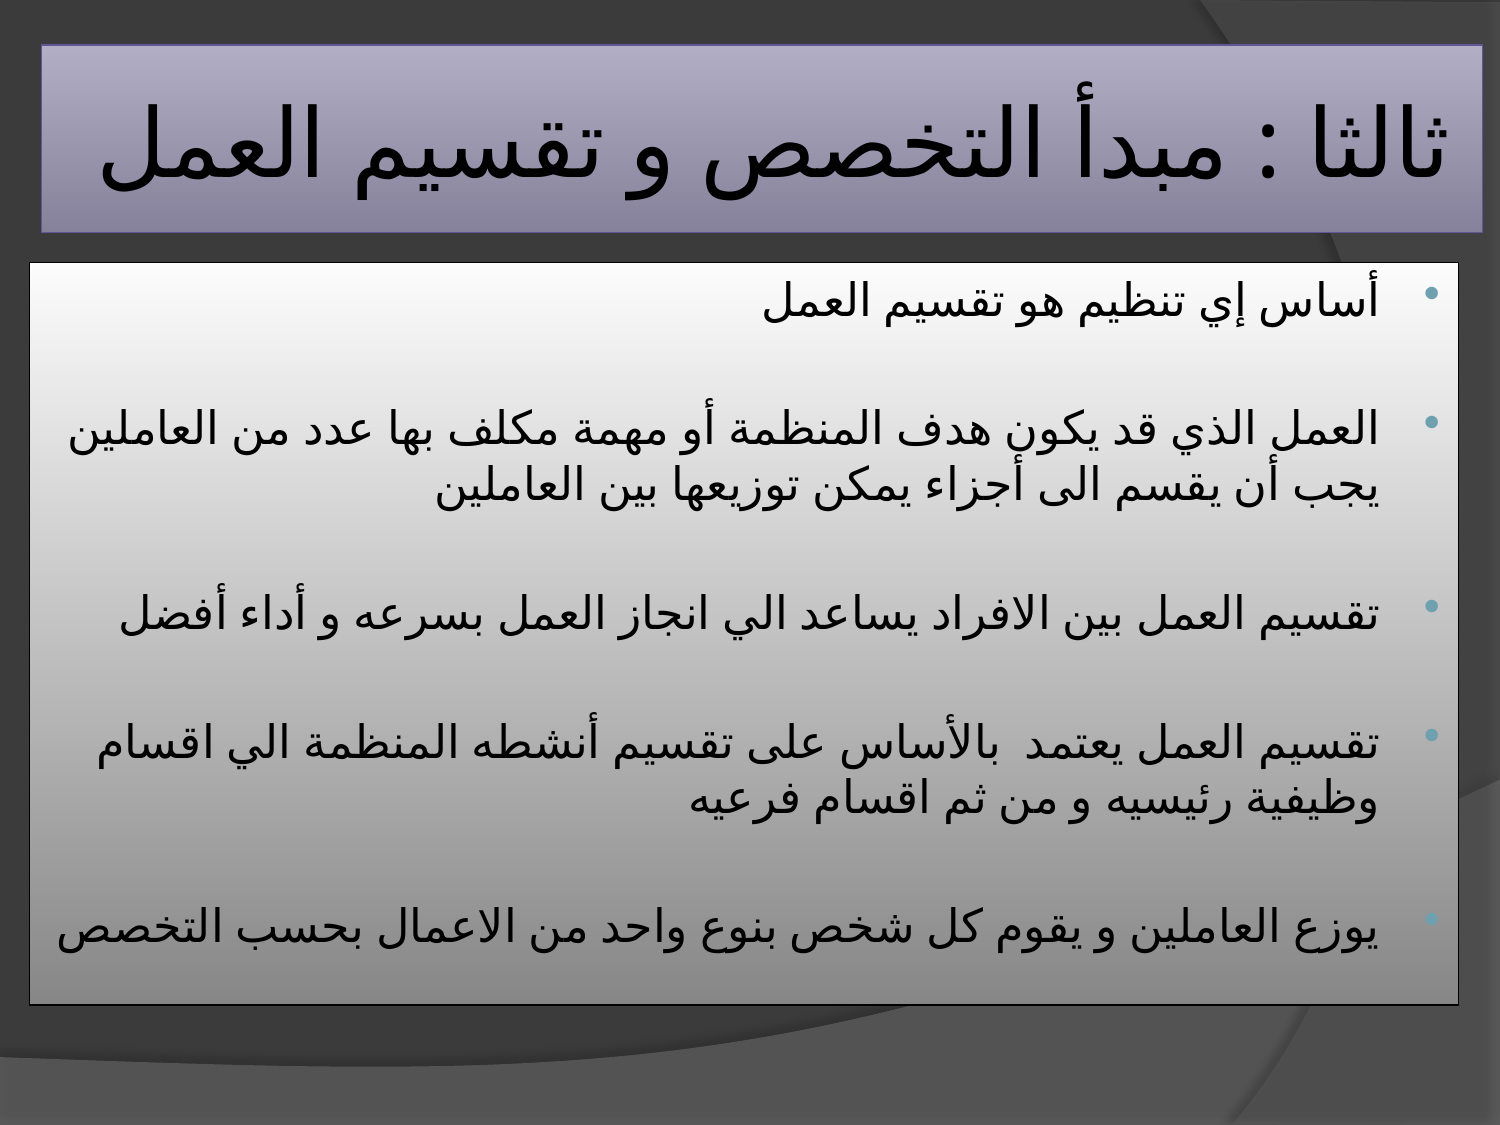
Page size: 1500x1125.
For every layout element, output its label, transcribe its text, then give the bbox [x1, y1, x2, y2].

list أساس إي تنظيم هو تقسيم العمل العمل الذي قد يكون هدف المنظمة أو مهمة مكلف بها عدد من العاملين يجب أن يقسم الى أجزاء يمكن توزيعها بين العاملين تقسيم العمل بين الافراد يساعد الي انجاز العمل بسرعه و أداء أفضل تقسيم العمل يعتمد بالأساس على تقسيم أنشطه المنظمة الي اقسام وظيفية رئيسيه و من ثم اقسام فرعيه يوزع العاملين و يقوم كل شخص بنوع واحد من الاعمال بحسب التخصص [29, 262, 1459, 1006]
title ثالثا : مبدأ التخصص و تقسيم العمل [41, 44, 1483, 233]
